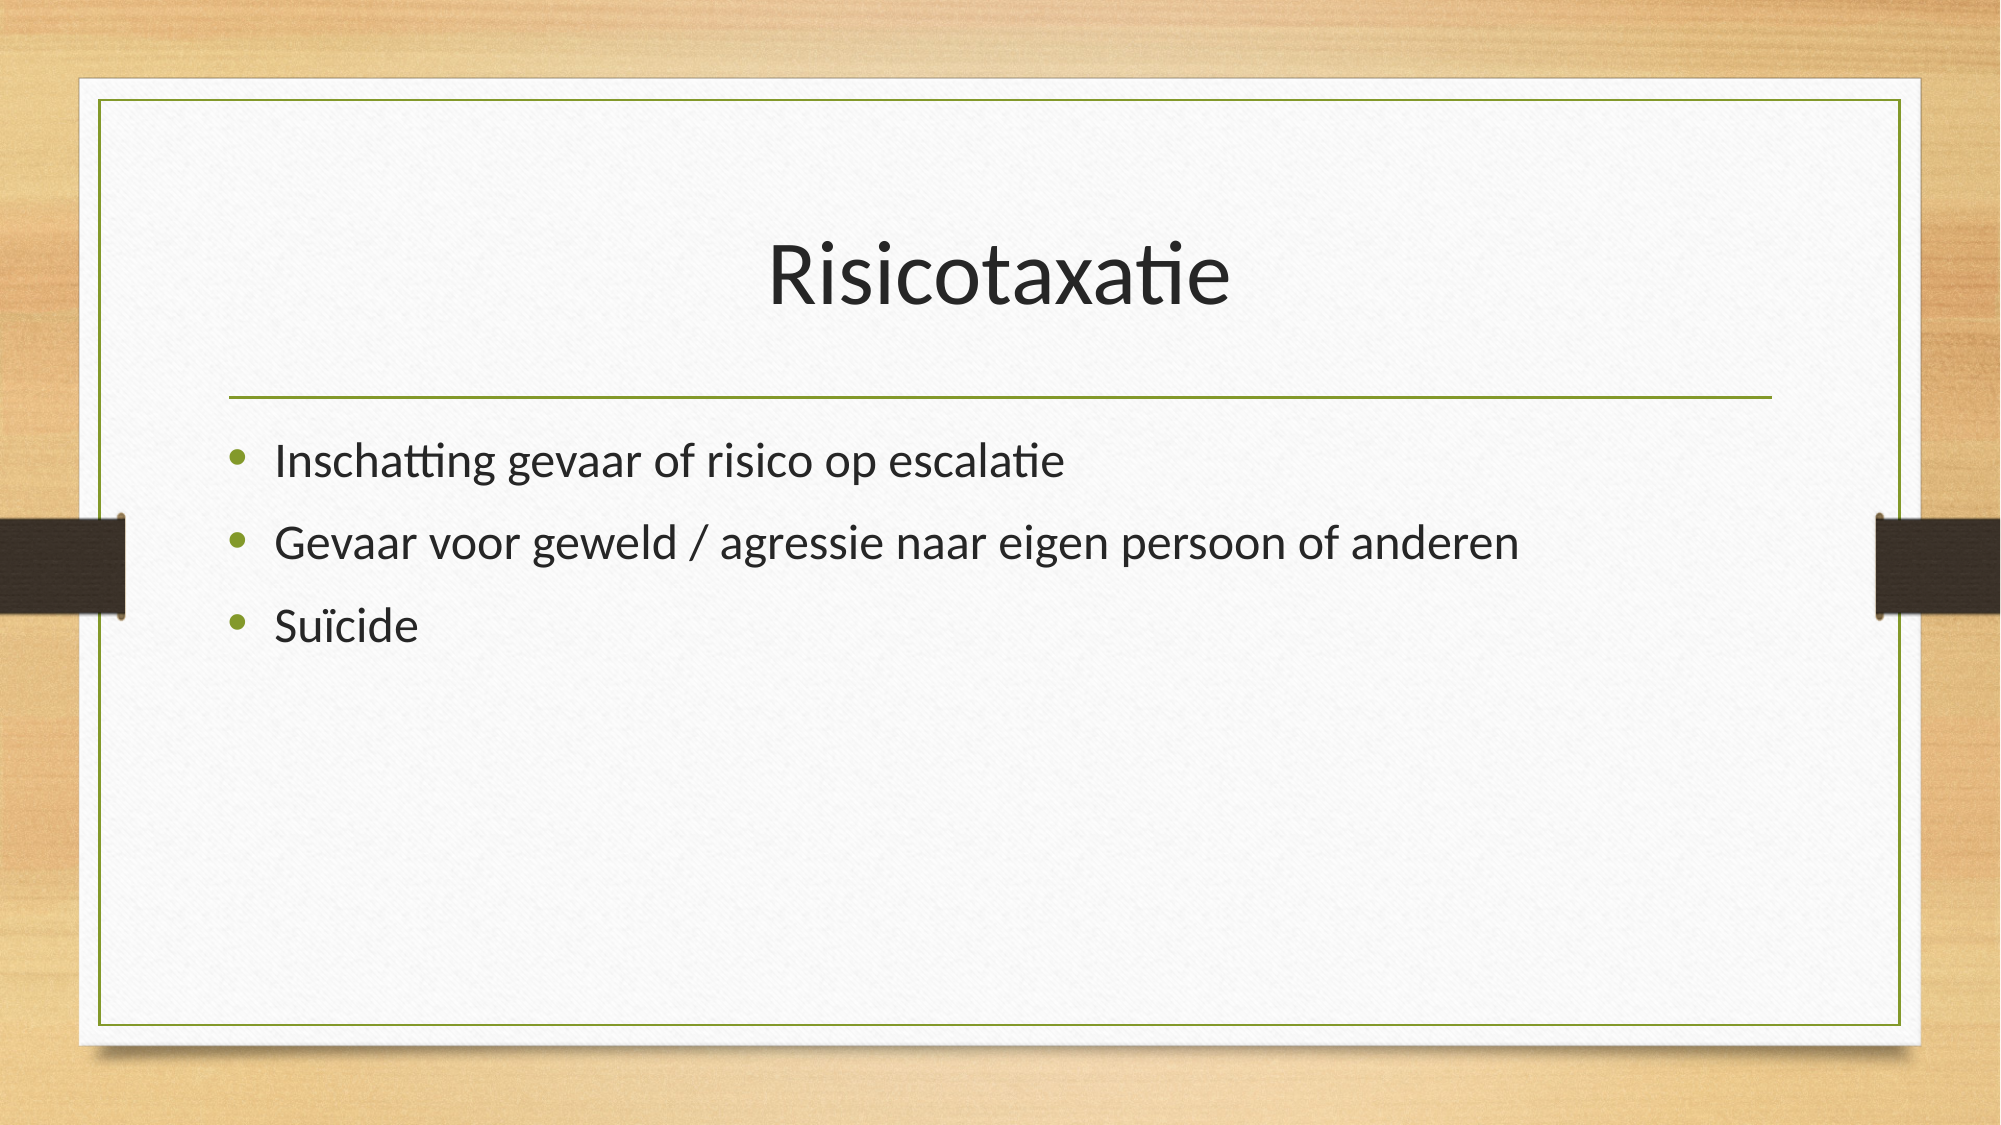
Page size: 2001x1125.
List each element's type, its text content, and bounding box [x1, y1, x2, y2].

list Inschatting gevaar of risico op escalatie Gevaar voor geweld / agressie naar eigen persoon of anderen Suïcide [212, 419, 1788, 964]
picture [0, 0, 2001, 1125]
title Risicotaxatie [212, 161, 1788, 375]
